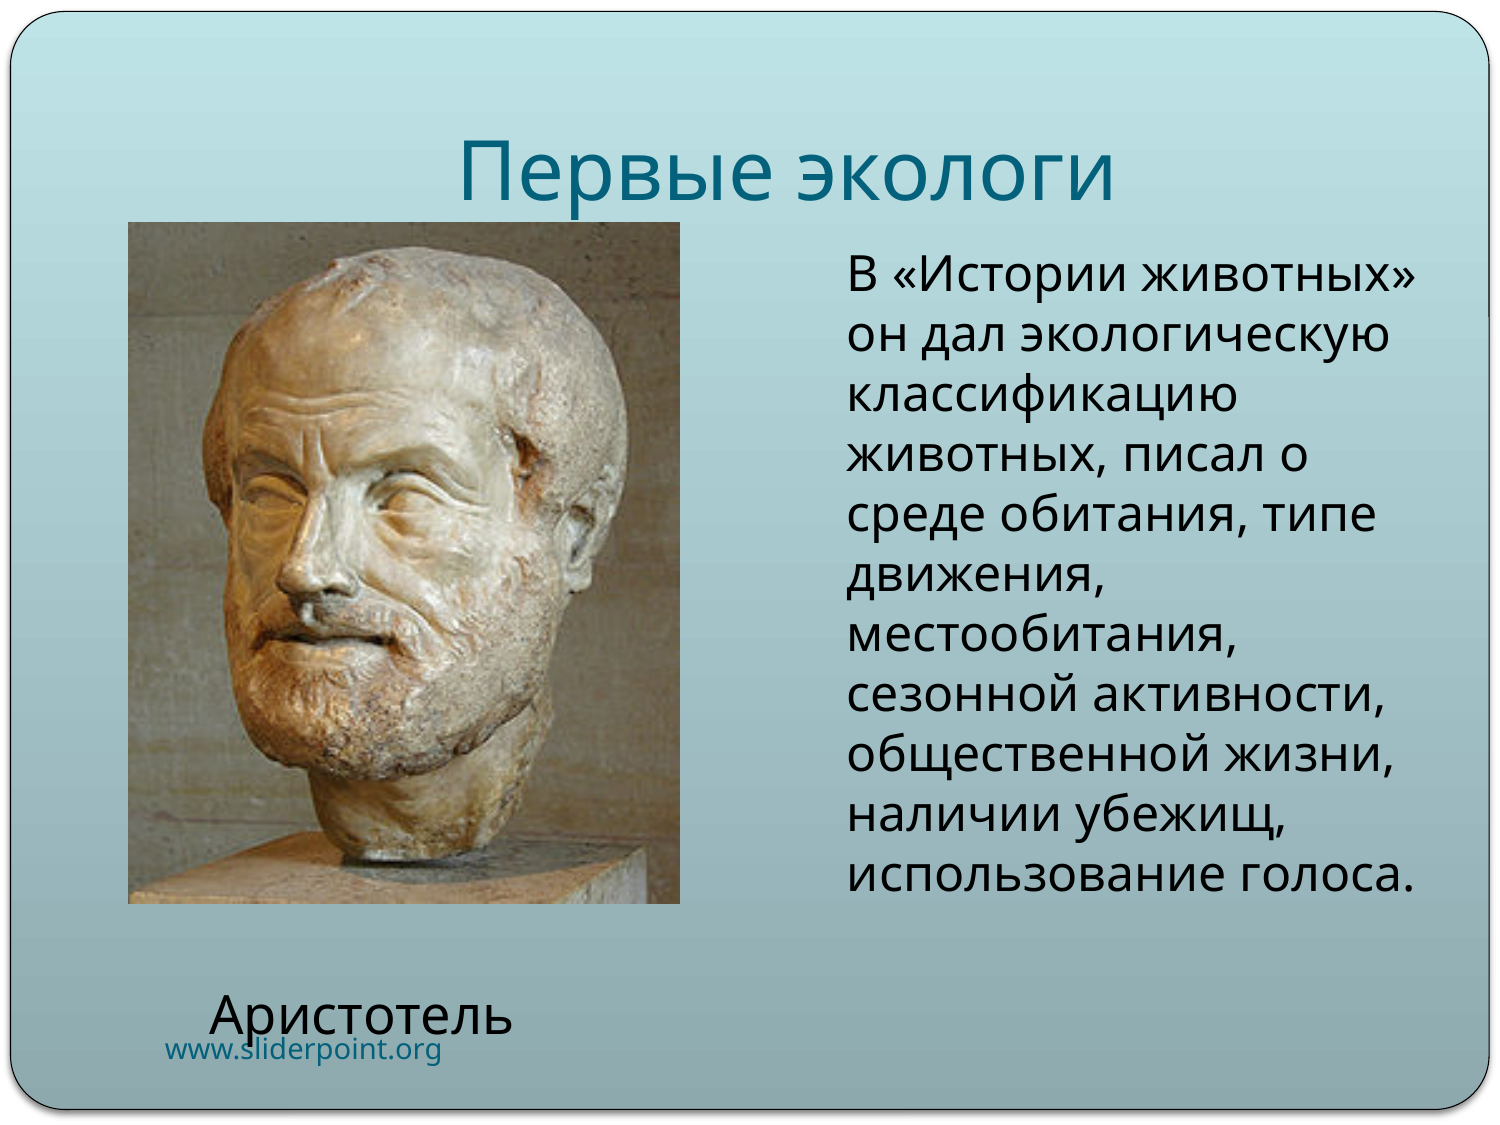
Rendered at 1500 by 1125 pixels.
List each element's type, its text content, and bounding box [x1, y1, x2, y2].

title Первые экологи [150, 45, 1425, 233]
picture [128, 222, 680, 905]
text_box В «Истории животных» он дал экологическую классификацию животных, писал о среде обитания, типе движения, местообитания, сезонной активности, общественной жизни, наличии убежищ, использование голоса. [832, 234, 1442, 910]
list Аристотель [152, 972, 1428, 1082]
footer www.sliderpoint.org [150, 1012, 800, 1088]
